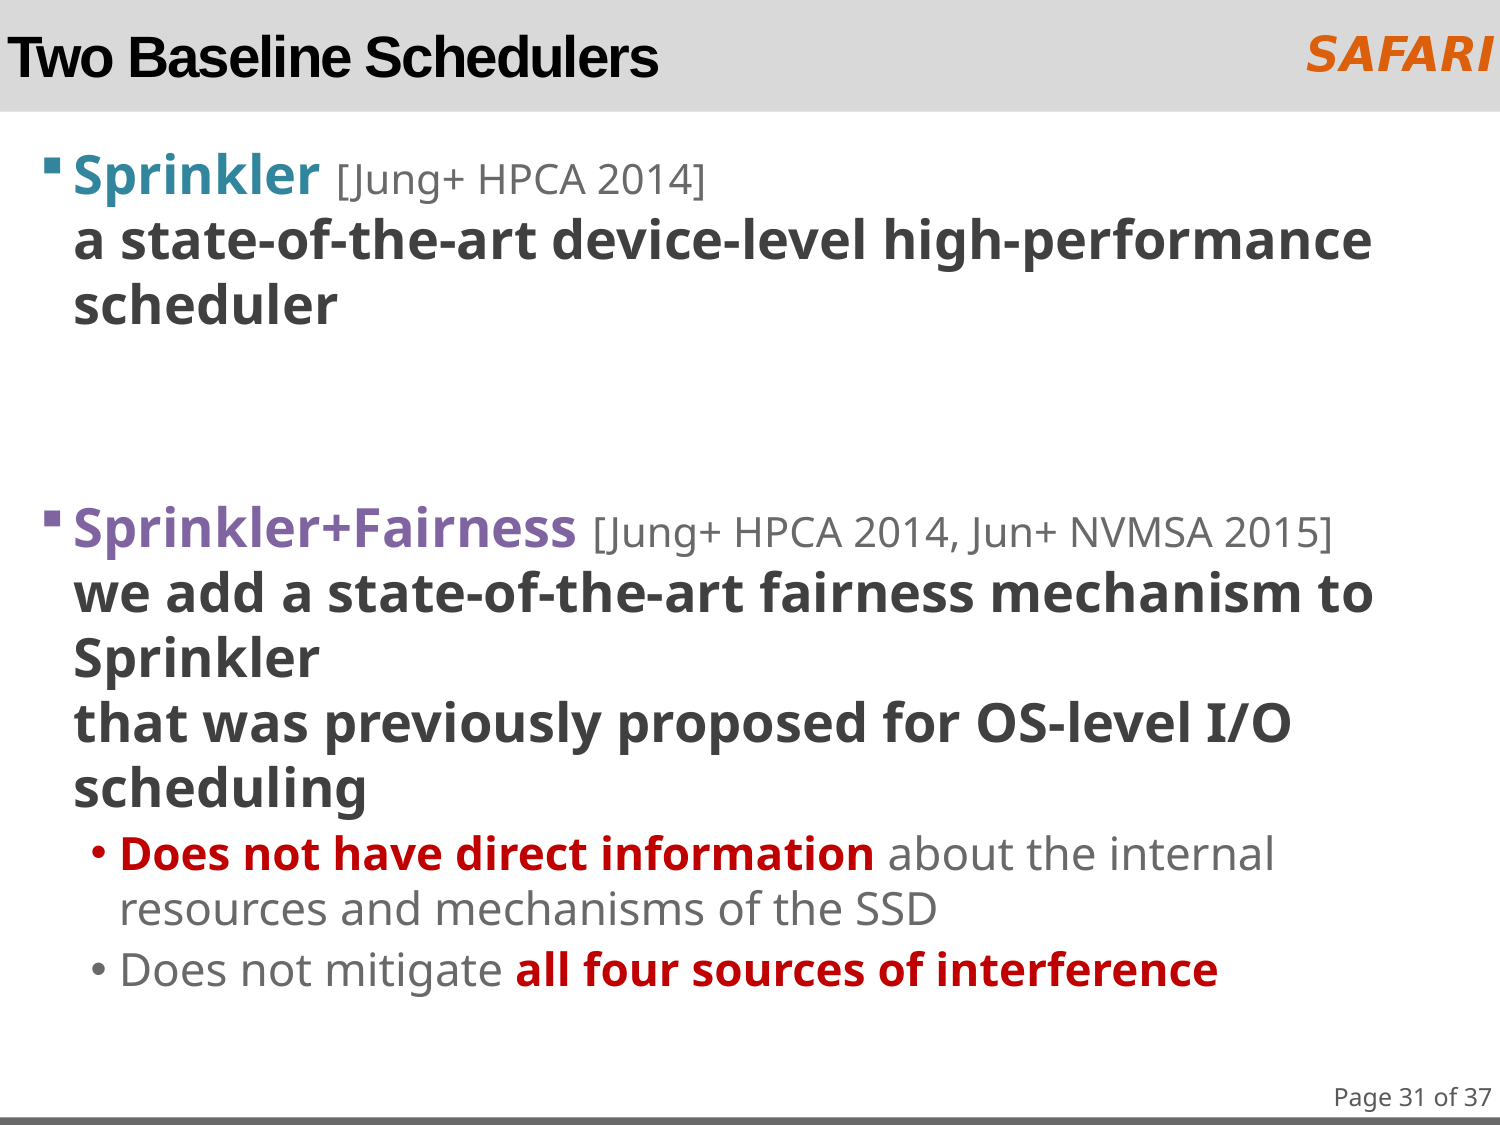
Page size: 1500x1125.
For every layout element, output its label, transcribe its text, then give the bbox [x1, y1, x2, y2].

slide_number Page 31 of 37 [1275, 1079, 1500, 1118]
title Two Baseline Schedulers [0, 22, 1300, 94]
picture [1305, 26, 1500, 83]
list Sprinkler [Jung+ HPCA 2014] a state-of-the-art device-level high-performance scheduler Sprinkler+Fairness [Jung+ HPCA 2014, Jun+ NVMSA 2015] we add a state-of-the-art fairness mechanism to Sprinkler that was previously proposed for OS-level I/O scheduling Does not have direct information about the internal resources and mechanisms of the SSD Does not mitigate all four sources of interference [24, 132, 1475, 1073]
